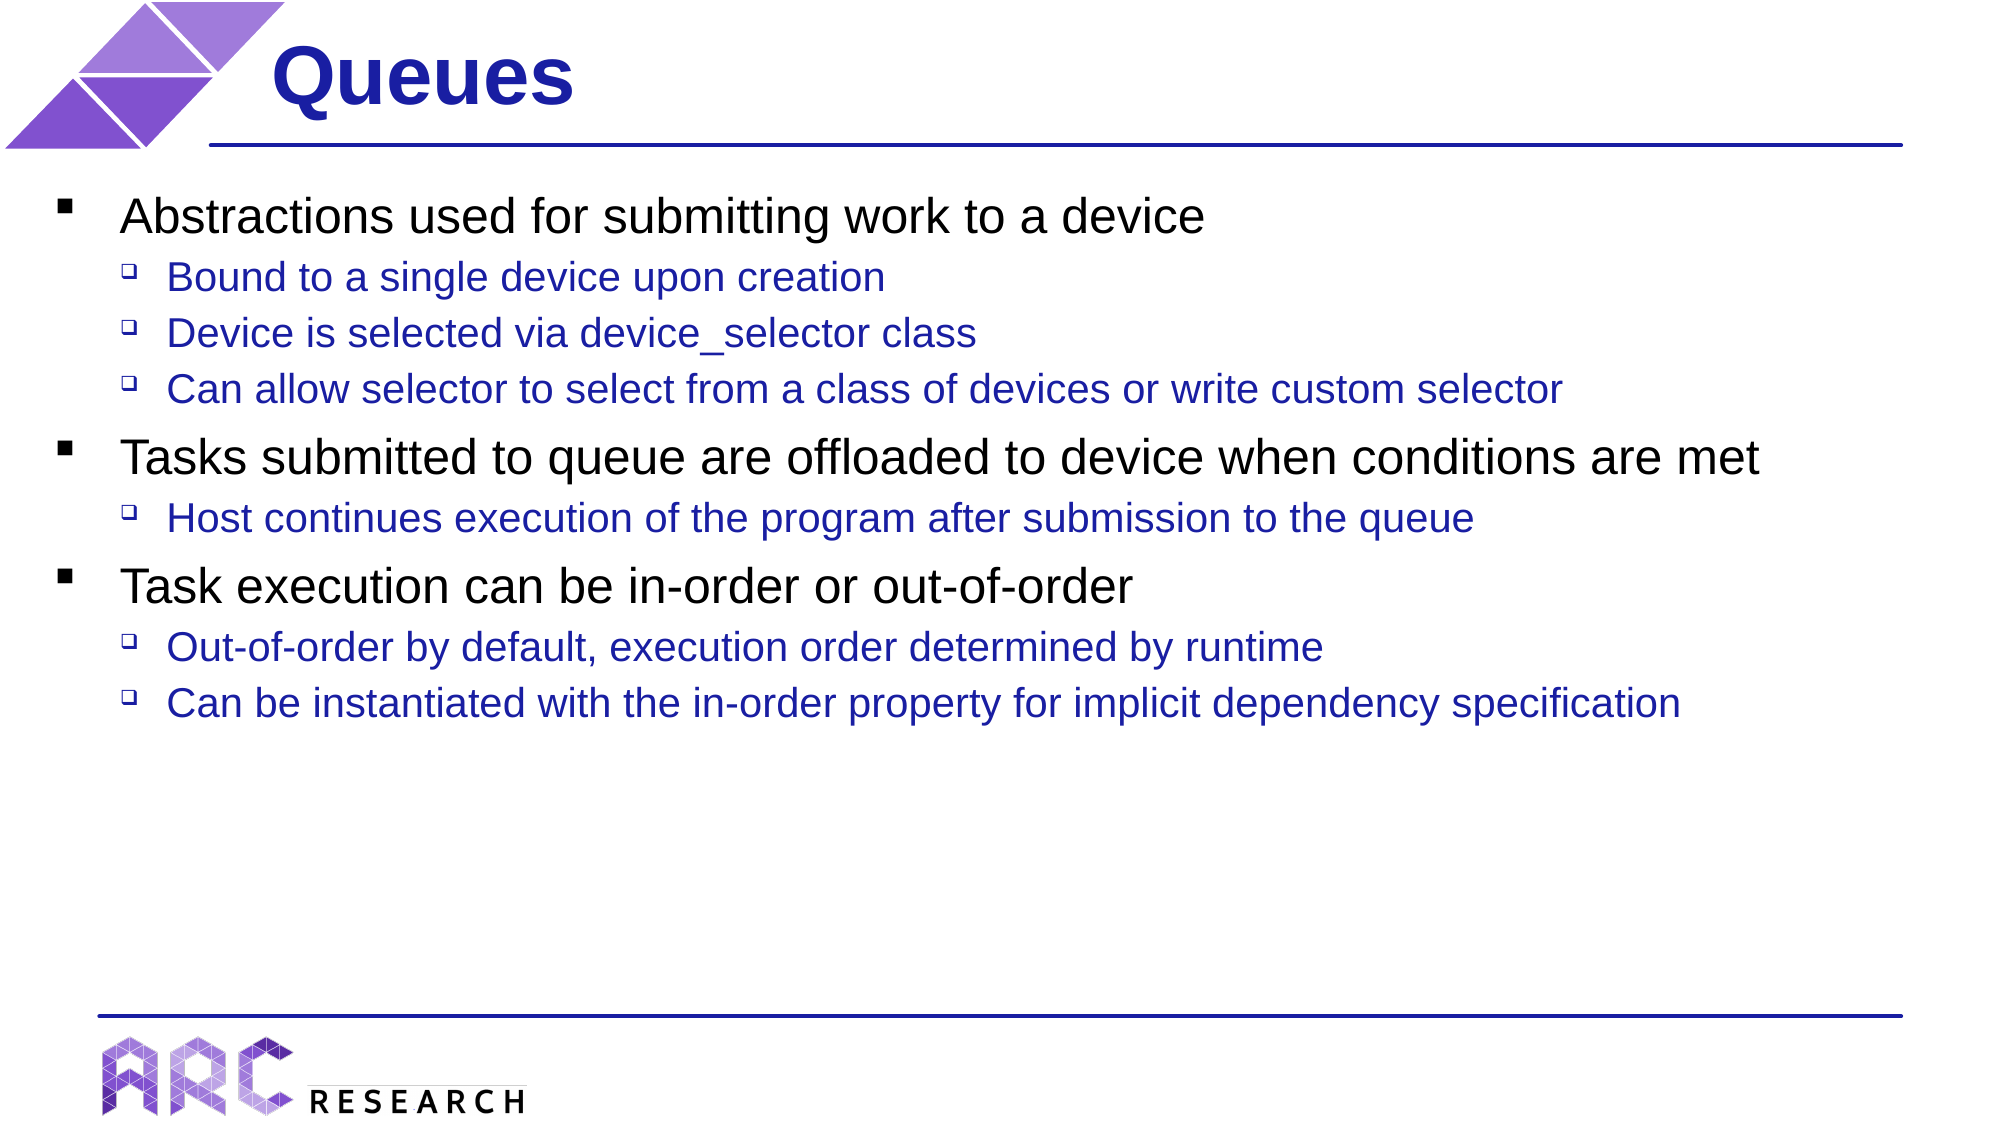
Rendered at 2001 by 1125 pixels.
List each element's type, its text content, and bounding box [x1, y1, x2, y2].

title Queues [249, 0, 1796, 143]
list Abstractions used for submitting work to a device Bound to a single device upon creation Device is selected via device_selector class Can allow selector to select from a class of devices or write custom selector Tasks submitted to queue are offloaded to device when conditions are met Host continues execution of the program after submission to the queue Task execution can be in-order or out-of-order Out-of-order by default, execution order determined by runtime Can be instantiated with the in-order property for implicit dependency specification [43, 182, 1958, 1017]
picture [99, 1036, 296, 1119]
picture [307, 1083, 527, 1116]
